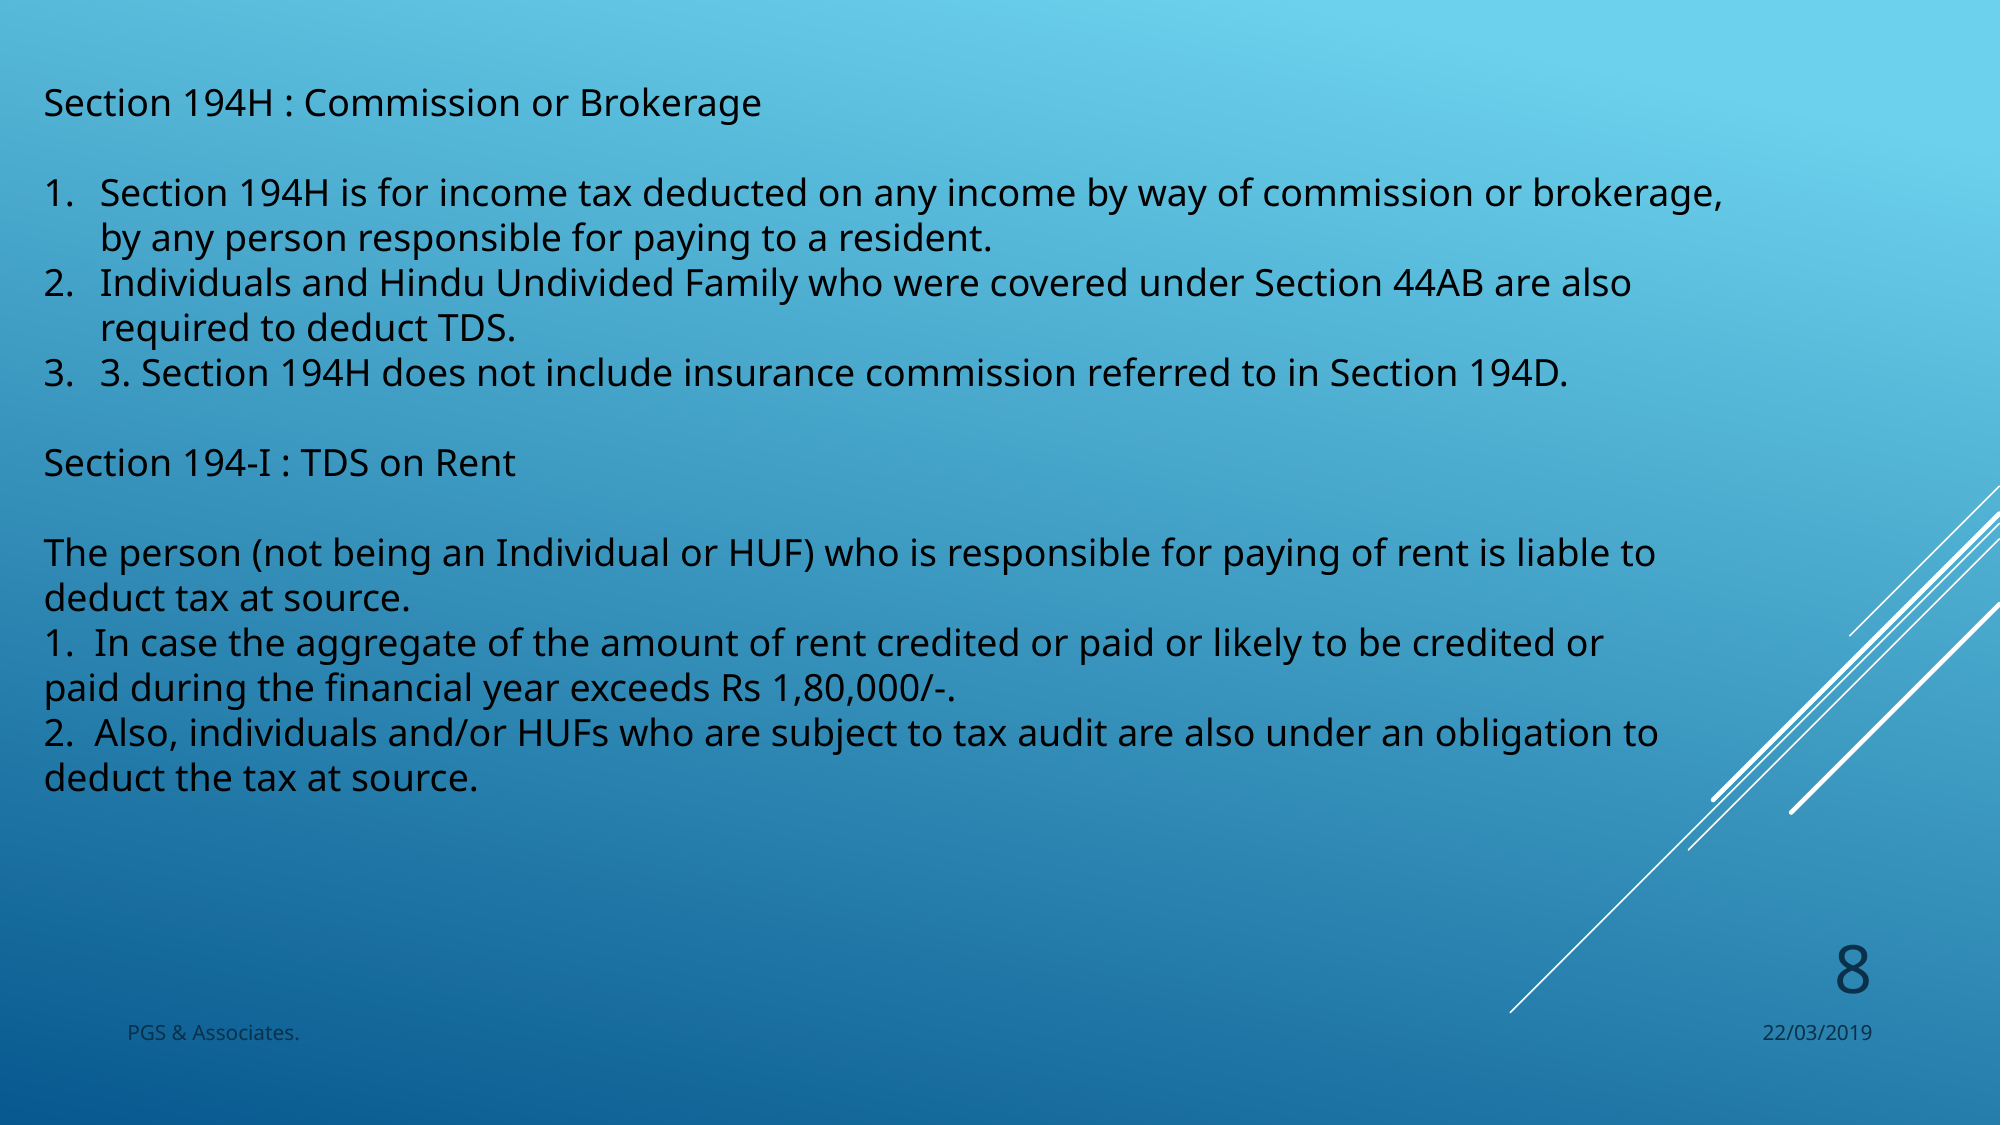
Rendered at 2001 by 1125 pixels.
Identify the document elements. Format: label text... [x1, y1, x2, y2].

text_box Section 194H : Commission or Brokerage Section 194H is for income tax deducted on any income by way of commission or brokerage, by any person responsible for paying to a resident. Individuals and Hindu Undivided Family who were covered under Section 44AB are also required to deduct TDS. 3. Section 194H does not include insurance commission referred to in Section 194D. Section 194-I : TDS on Rent The person (not being an Individual or HUF) who is responsible for paying of rent is liable to deduct tax at source. 1. In case the aggregate of the amount of rent credited or paid or likely to be credited or paid during the financial year exceeds Rs 1,80,000/-. 2. Also, individuals and/or HUFs who are subject to tax audit are also under an obligation to deduct the tax at source. [28, 71, 1751, 852]
footer PGS & Associates. [112, 1012, 1350, 1073]
slide_number 8 [1700, 915, 1888, 1025]
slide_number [1624, 1012, 1888, 1073]
